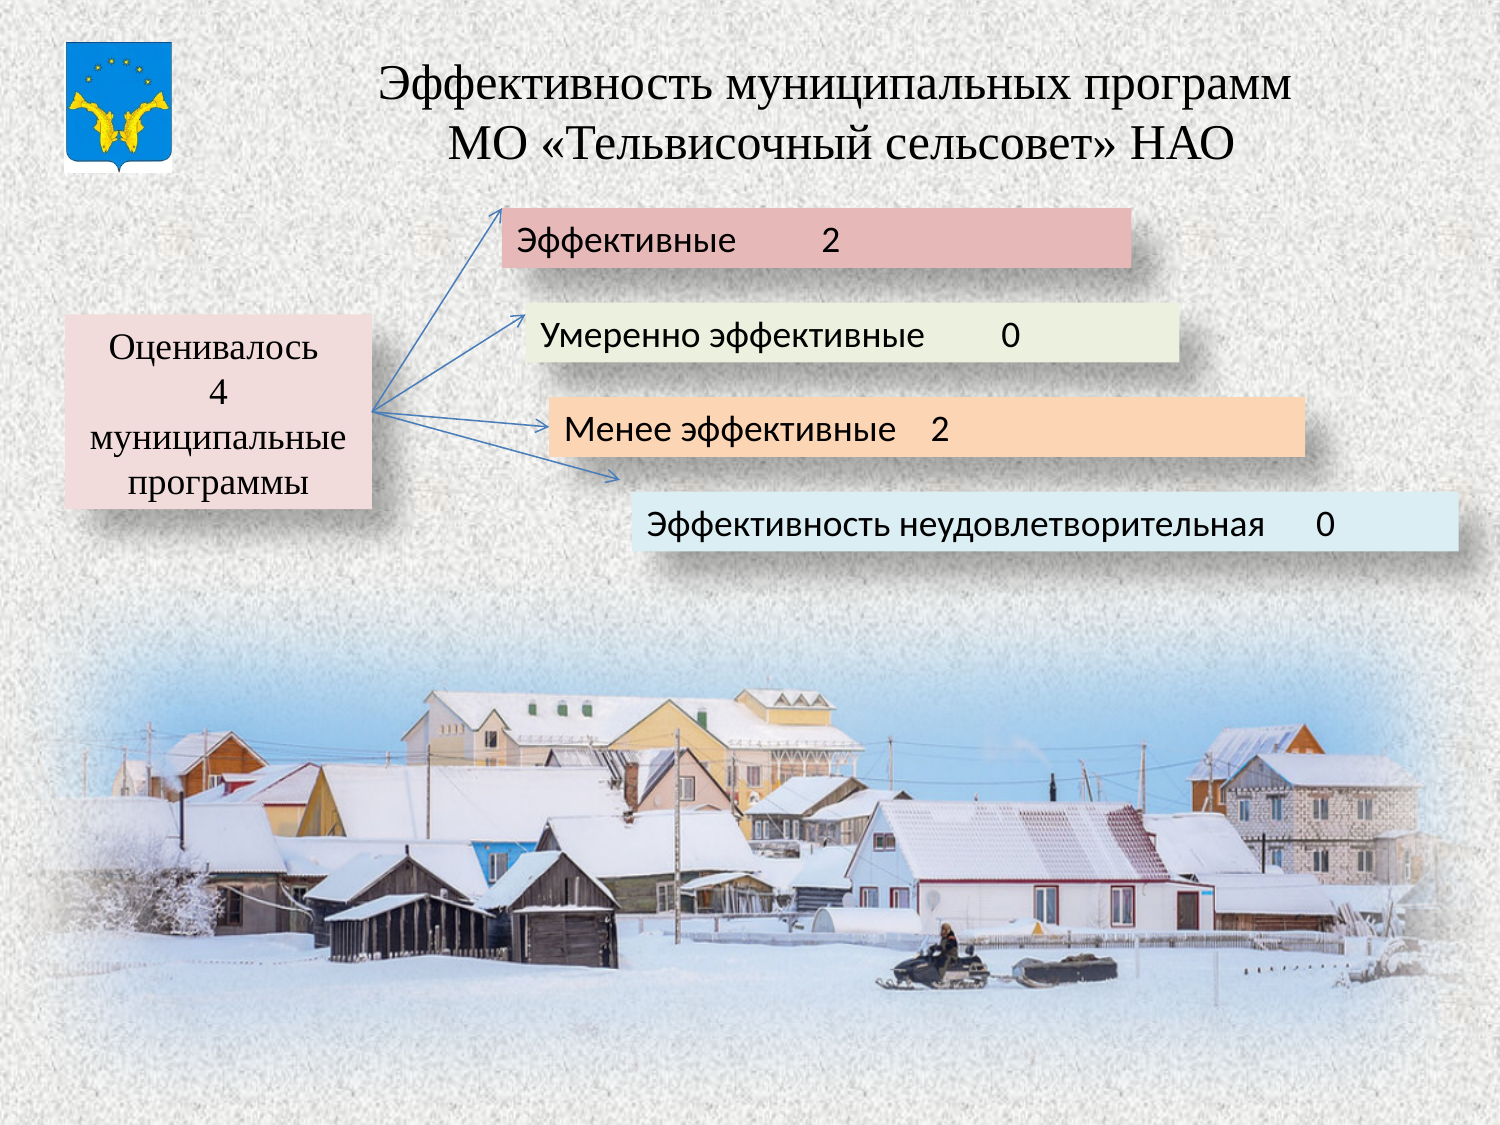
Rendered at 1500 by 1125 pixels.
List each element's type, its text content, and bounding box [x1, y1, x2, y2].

text_box Менее эффективные 2 [549, 397, 1306, 457]
text_box Эффективность муниципальных программ МО «Тельвисочный сельсовет» НАО [183, 42, 1500, 178]
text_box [371, 207, 503, 313]
picture [0, 0, 1500, 1125]
text_box Оценивалось 4 муниципальные программы [64, 314, 372, 510]
text_box Эффективные 2 [503, 208, 1132, 268]
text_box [371, 314, 526, 411]
text_box Умеренно эффективные 0 [525, 302, 1180, 363]
text_box Эффективность неудовлетворительная 0 [631, 491, 1459, 552]
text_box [371, 412, 621, 481]
